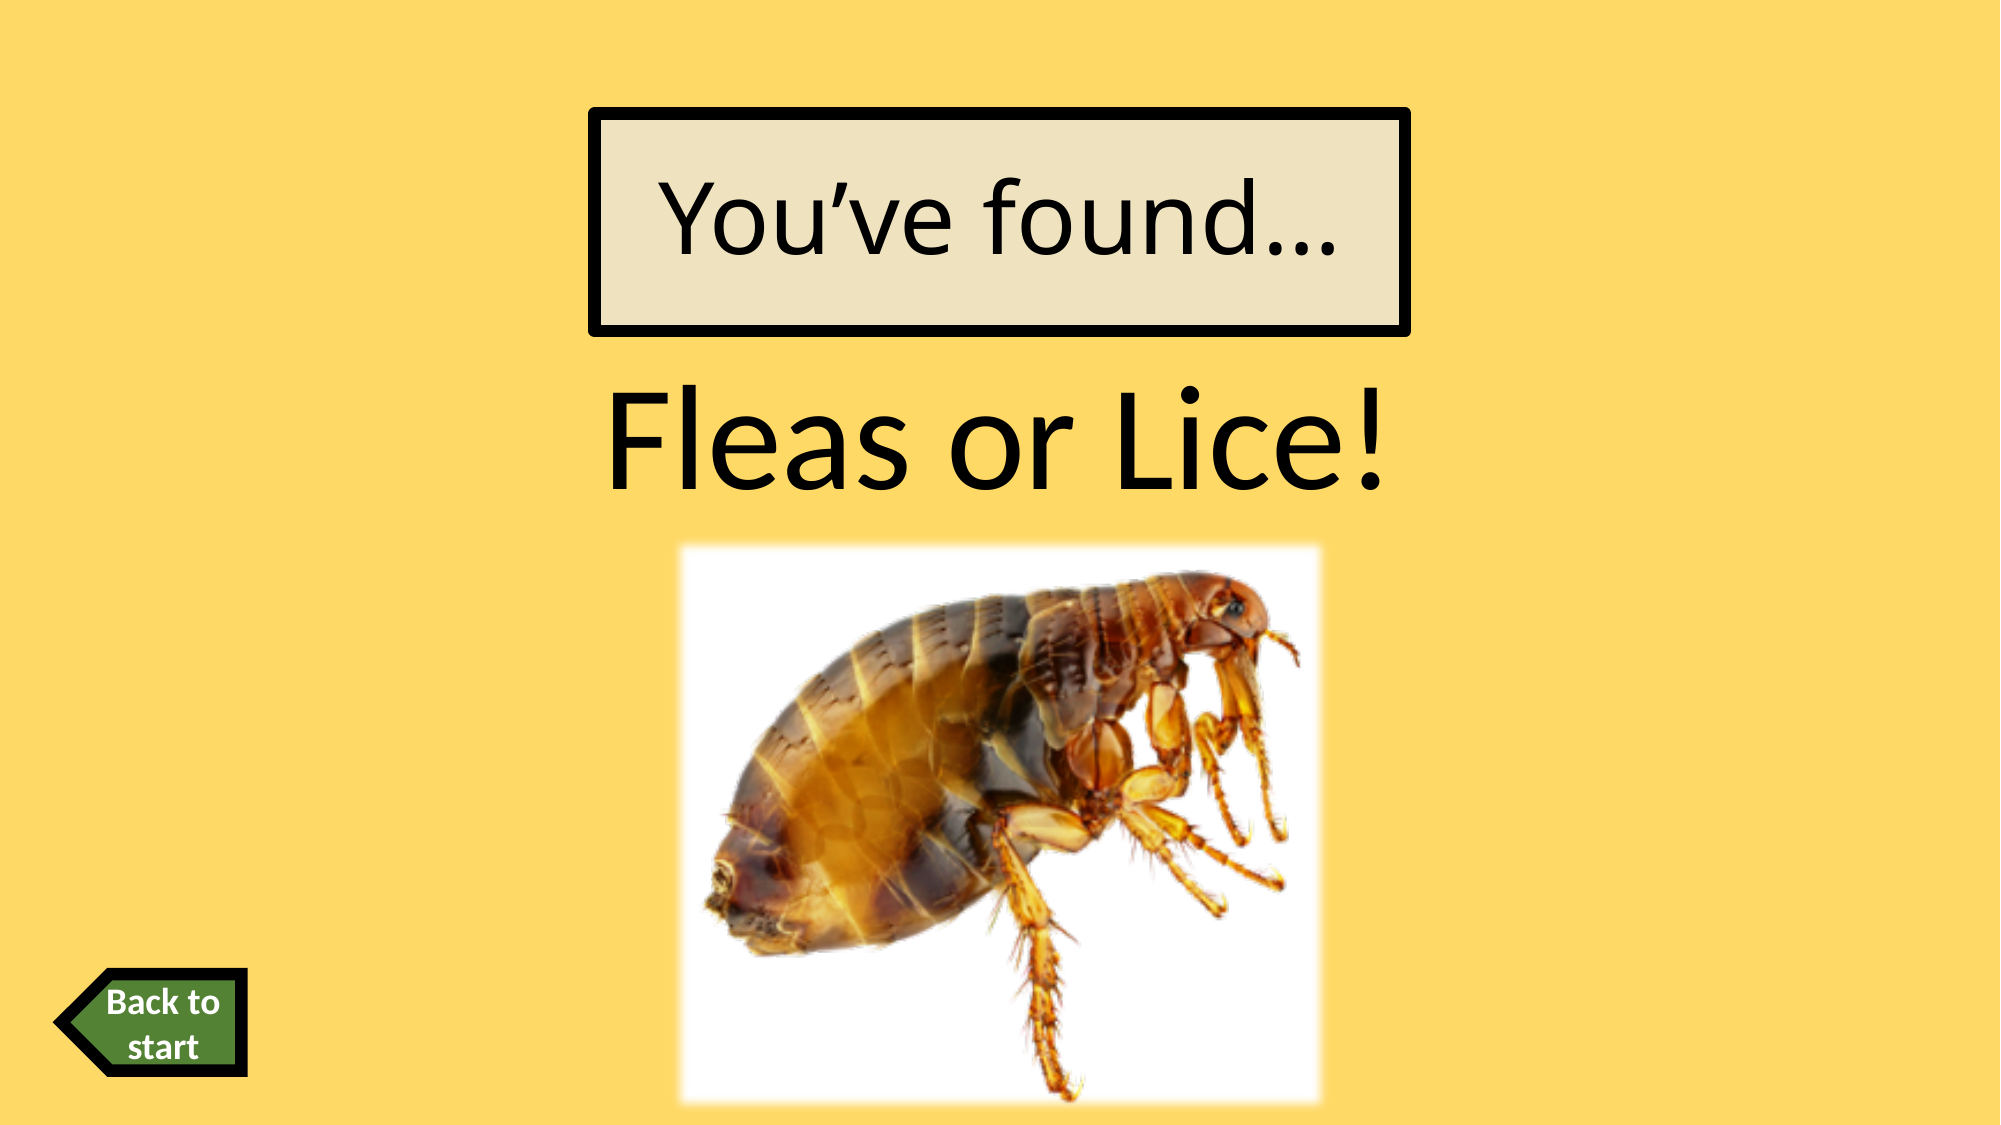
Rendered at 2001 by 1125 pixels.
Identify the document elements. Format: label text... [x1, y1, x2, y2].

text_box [671, 536, 1329, 1124]
title You’ve found… [594, 113, 1406, 331]
text_box Fleas or Lice! [392, 332, 1608, 527]
text_box Back to start [60, 973, 243, 1072]
